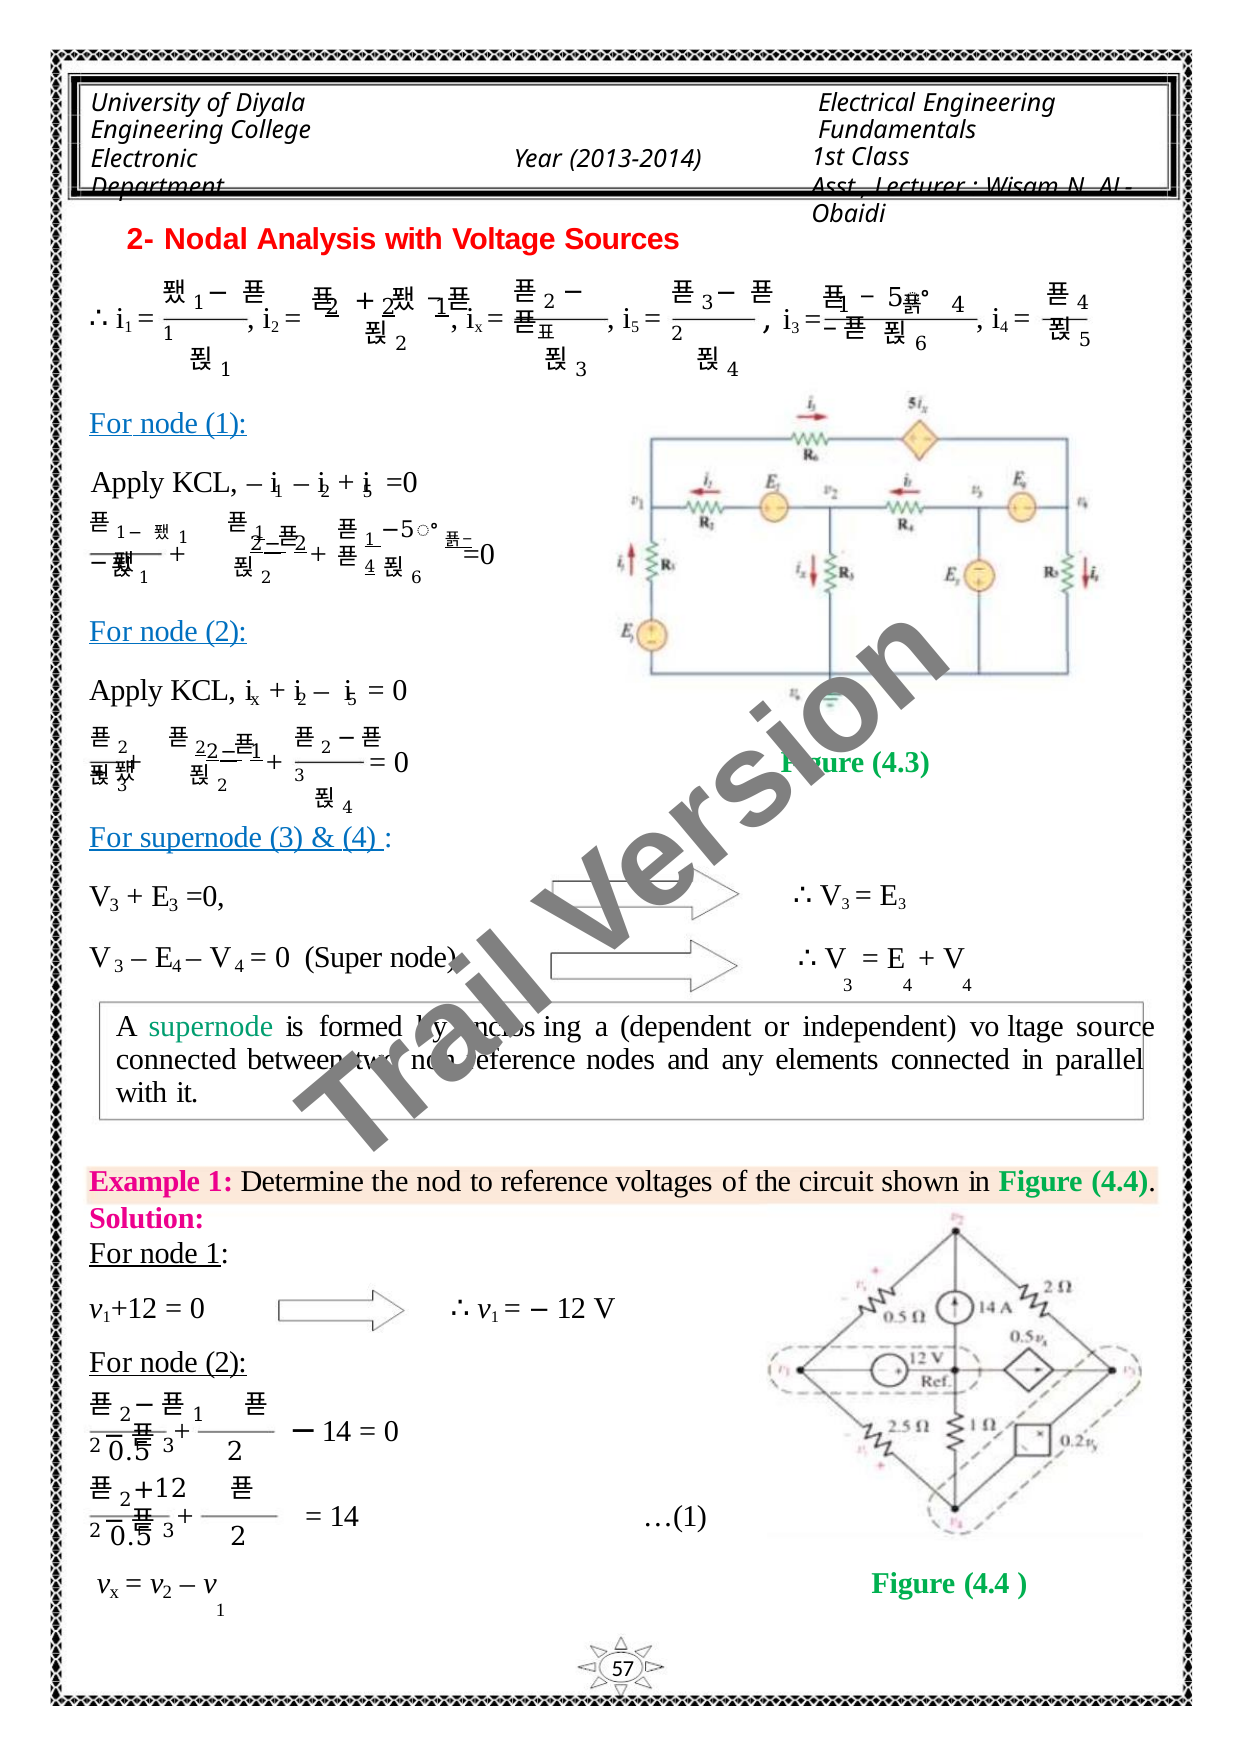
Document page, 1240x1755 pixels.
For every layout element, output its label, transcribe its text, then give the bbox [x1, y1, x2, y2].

text_box + [176, 1499, 239, 1533]
text_box 4 [234, 955, 273, 977]
text_box For supernode (3) & (4) : [89, 820, 433, 854]
text_box 5 [347, 688, 385, 709]
text_box V + E =0, [89, 879, 271, 913]
text_box + [168, 537, 231, 571]
text_box 푅6 [383, 558, 445, 587]
text_box 4 [951, 291, 997, 318]
text_box 푅2 [364, 322, 433, 355]
text_box Electrical Engineering Fundamentals 1st Class Asst., Lecturer : Wisam N. AL-Obaidi [811, 89, 1204, 228]
text_box = 14 [305, 1499, 403, 1533]
text_box 푣2 푣2 +퐸 [90, 729, 242, 785]
text_box + [173, 1414, 236, 1448]
text_box 푥 [902, 291, 948, 318]
text_box 0.5 [109, 1519, 186, 1551]
text_box 0.5 [107, 1434, 184, 1467]
text_box University of Diyala Engineering College Electronic Department [90, 89, 332, 201]
text_box 2 [297, 688, 335, 709]
text_box ∴ i1 = [89, 301, 200, 337]
text_box ∴ V = E + V 3 4 4 [797, 939, 1009, 995]
text_box 푣1− 퐸1 푣1 −퐸 [89, 519, 286, 575]
text_box , i2 = [247, 302, 349, 336]
text_box 퐸1− 푣1 푅1 [162, 282, 285, 380]
text_box For node (1): Apply KCL, – i – i + i =0 [89, 405, 461, 500]
text_box 푅6 [883, 322, 953, 355]
text_box Figure (4.4 ) [871, 1566, 1065, 1600]
text_box Trail Version [246, 543, 993, 1211]
text_box 1 [273, 480, 312, 501]
text_box Example 1: Determine the nod to reference voltages of the circuit shown in Figure (4.4). Solution: For node 1: [89, 1164, 1240, 1270]
text_box A supernode is formed by enclos ing a (dependent or independent) vo ltage source connected between two non reference nodes and any elements connected in parallel with it. [115, 1009, 322, 1109]
text_box …(1) [642, 1499, 753, 1533]
text_box + [125, 745, 188, 779]
text_box 푣 [234, 729, 282, 739]
text_box 3 [114, 955, 152, 977]
text_box Figure (4.3) [877, 745, 974, 779]
text_box 푅1 [111, 558, 173, 587]
text_box 5 [362, 480, 401, 501]
text_box 57 [611, 1652, 670, 1681]
text_box ∴ V3 = E3 [793, 878, 953, 914]
text_box 2− 2 [250, 531, 332, 555]
text_box , ix = [450, 302, 551, 336]
text_box 2 [320, 480, 359, 501]
text_box 푣 + 퐸 − 푣 [311, 282, 475, 314]
text_box 3 [168, 894, 207, 916]
text_box , i4 = [976, 302, 1078, 336]
text_box For node (2): [89, 613, 290, 648]
text_box 푣2−푣1 푣2−푣3 [89, 1394, 311, 1457]
text_box 2- Nodal Analysis with Voltage Sources [126, 222, 760, 256]
text_box A supernode is formed by enclos ing a (dependent or independent) vo ltage source connected between two non reference nodes and any elements connected in parallel with it. [484, 1009, 1240, 1109]
text_box 푣4 푅5 [1046, 282, 1117, 351]
text_box 푣3− 푣2 푅4 [671, 282, 792, 380]
text_box v = v – v 1 [96, 1566, 262, 1621]
text_box 1 [836, 291, 882, 318]
text_box + [265, 745, 328, 779]
text_box 1 [434, 292, 480, 319]
text_box , i5 = [607, 302, 709, 336]
text_box 2 [325, 292, 371, 319]
text_box 2− 1 [206, 739, 289, 763]
text_box 2 [162, 1581, 201, 1602]
text_box 푣2 −푣표 푅3 [513, 280, 633, 381]
text_box ∴ v1 = − 12 V [450, 1291, 653, 1326]
text_box 2 [381, 292, 427, 319]
text_box , i3 = [761, 298, 863, 337]
text_box 푅3 [89, 766, 151, 795]
text_box 푣2+12 푣2−푣3 [89, 1478, 314, 1541]
text_box x [250, 688, 288, 709]
text_box 푣2 −푣3 푅4 [294, 729, 396, 818]
text_box Apply KCL, i + i – i = 0 [89, 673, 452, 707]
text_box Year (2013-2014) [513, 145, 705, 173]
text_box 3 [109, 894, 147, 916]
text_box x [109, 1581, 147, 1602]
text_box 4 [172, 955, 210, 977]
text_box v1+12 = 0 [89, 1292, 250, 1326]
text_box 푣 [278, 521, 326, 531]
text_box 푅2 [189, 766, 251, 795]
text_box [50, 49, 1193, 1706]
text_box V – E – V = 0 (Super node) [89, 940, 404, 974]
text_box −14 = 0 [289, 1410, 442, 1449]
text_box + [309, 537, 372, 571]
text_box 푣1 −5ꢀ푥−푣4 [337, 521, 492, 577]
text_box =0 [462, 537, 541, 571]
text_box 2 [230, 1519, 284, 1551]
text_box 2 [226, 1434, 281, 1467]
text_box = 0 [369, 745, 455, 779]
text_box 푅2 [233, 558, 295, 587]
text_box 푣 − 5ꢀ −푣 [822, 280, 991, 343]
text_box For node (2): [89, 1345, 290, 1380]
